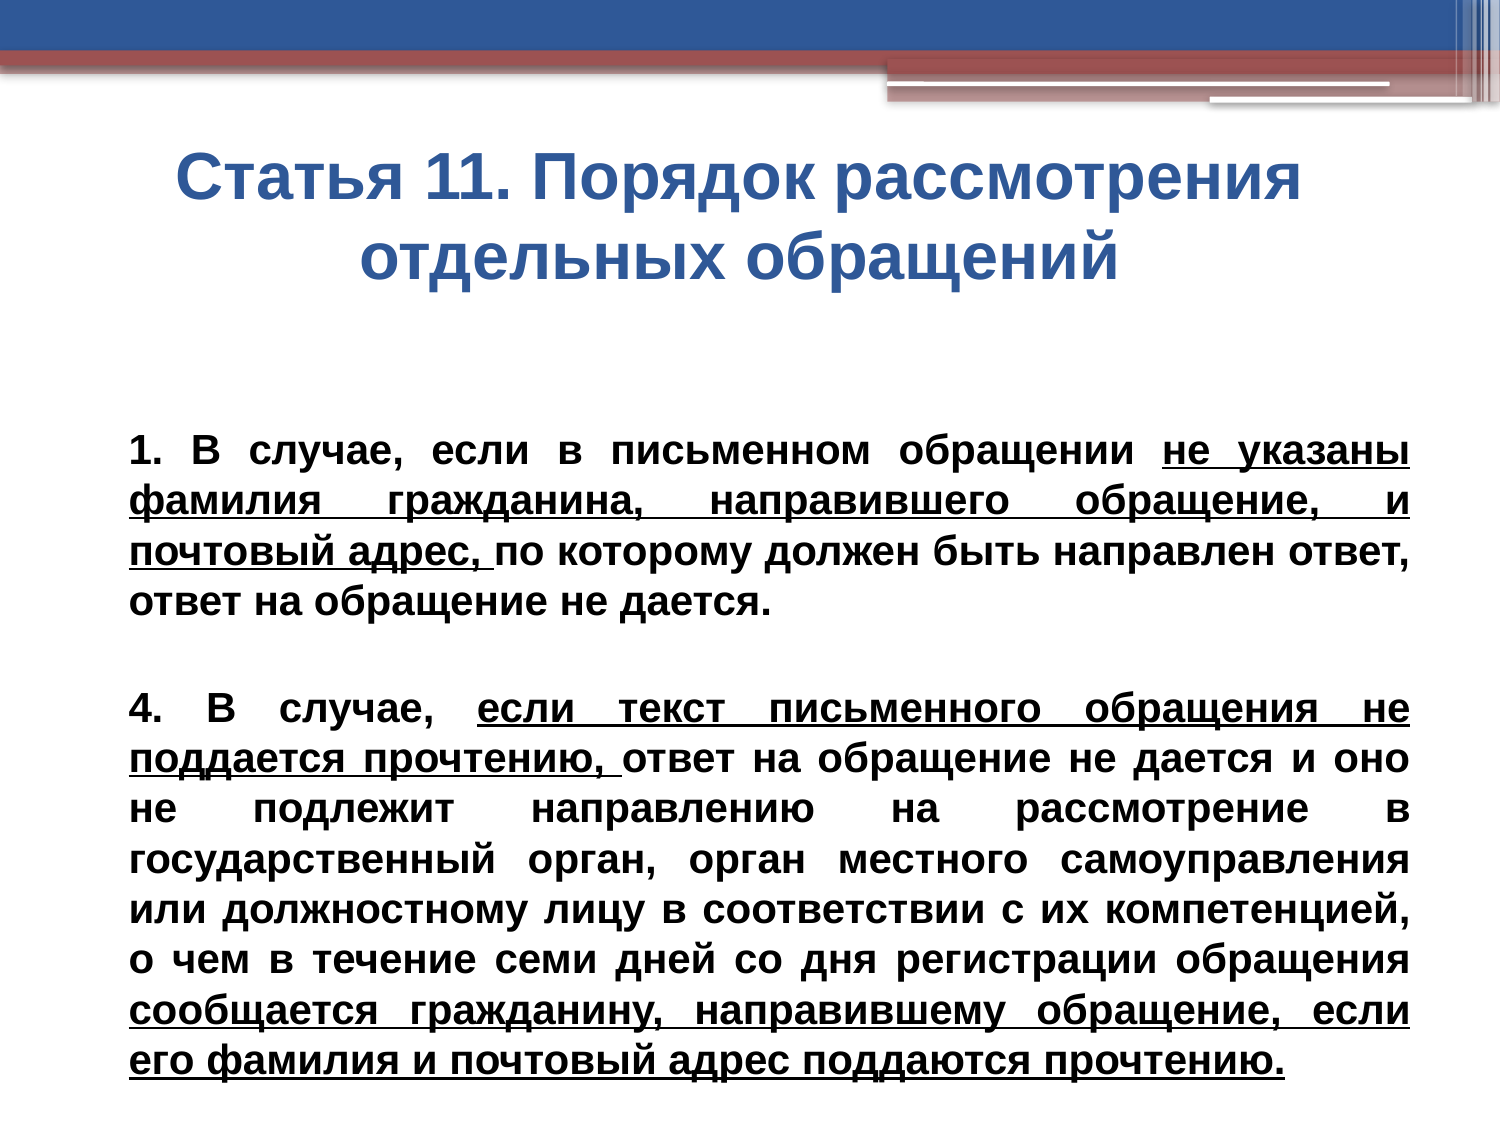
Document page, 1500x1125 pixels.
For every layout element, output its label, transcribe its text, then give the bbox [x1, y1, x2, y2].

list 1. В случае, если в письменном обращении не указаны фамилия гражданина, направившего обращение, и почтовый адрес, по которому должен быть направлен ответ, ответ на обращение не дается. 4. В случае, если текст письменного обращения не поддается прочтению, ответ на обращение не дается и оно не подлежит направлению на рассмотрение в государственный орган, орган местного самоуправления или должностному лицу в соответствии с их компетенцией, о чем в течение семи дней со дня регистрации обращения сообщается гражданину, направившему обращение, если его фамилия и почтовый адрес поддаются прочтению. [53, 361, 1425, 1106]
title Статья 11. Порядок рассмотрения отдельных обращений [64, 125, 1415, 301]
